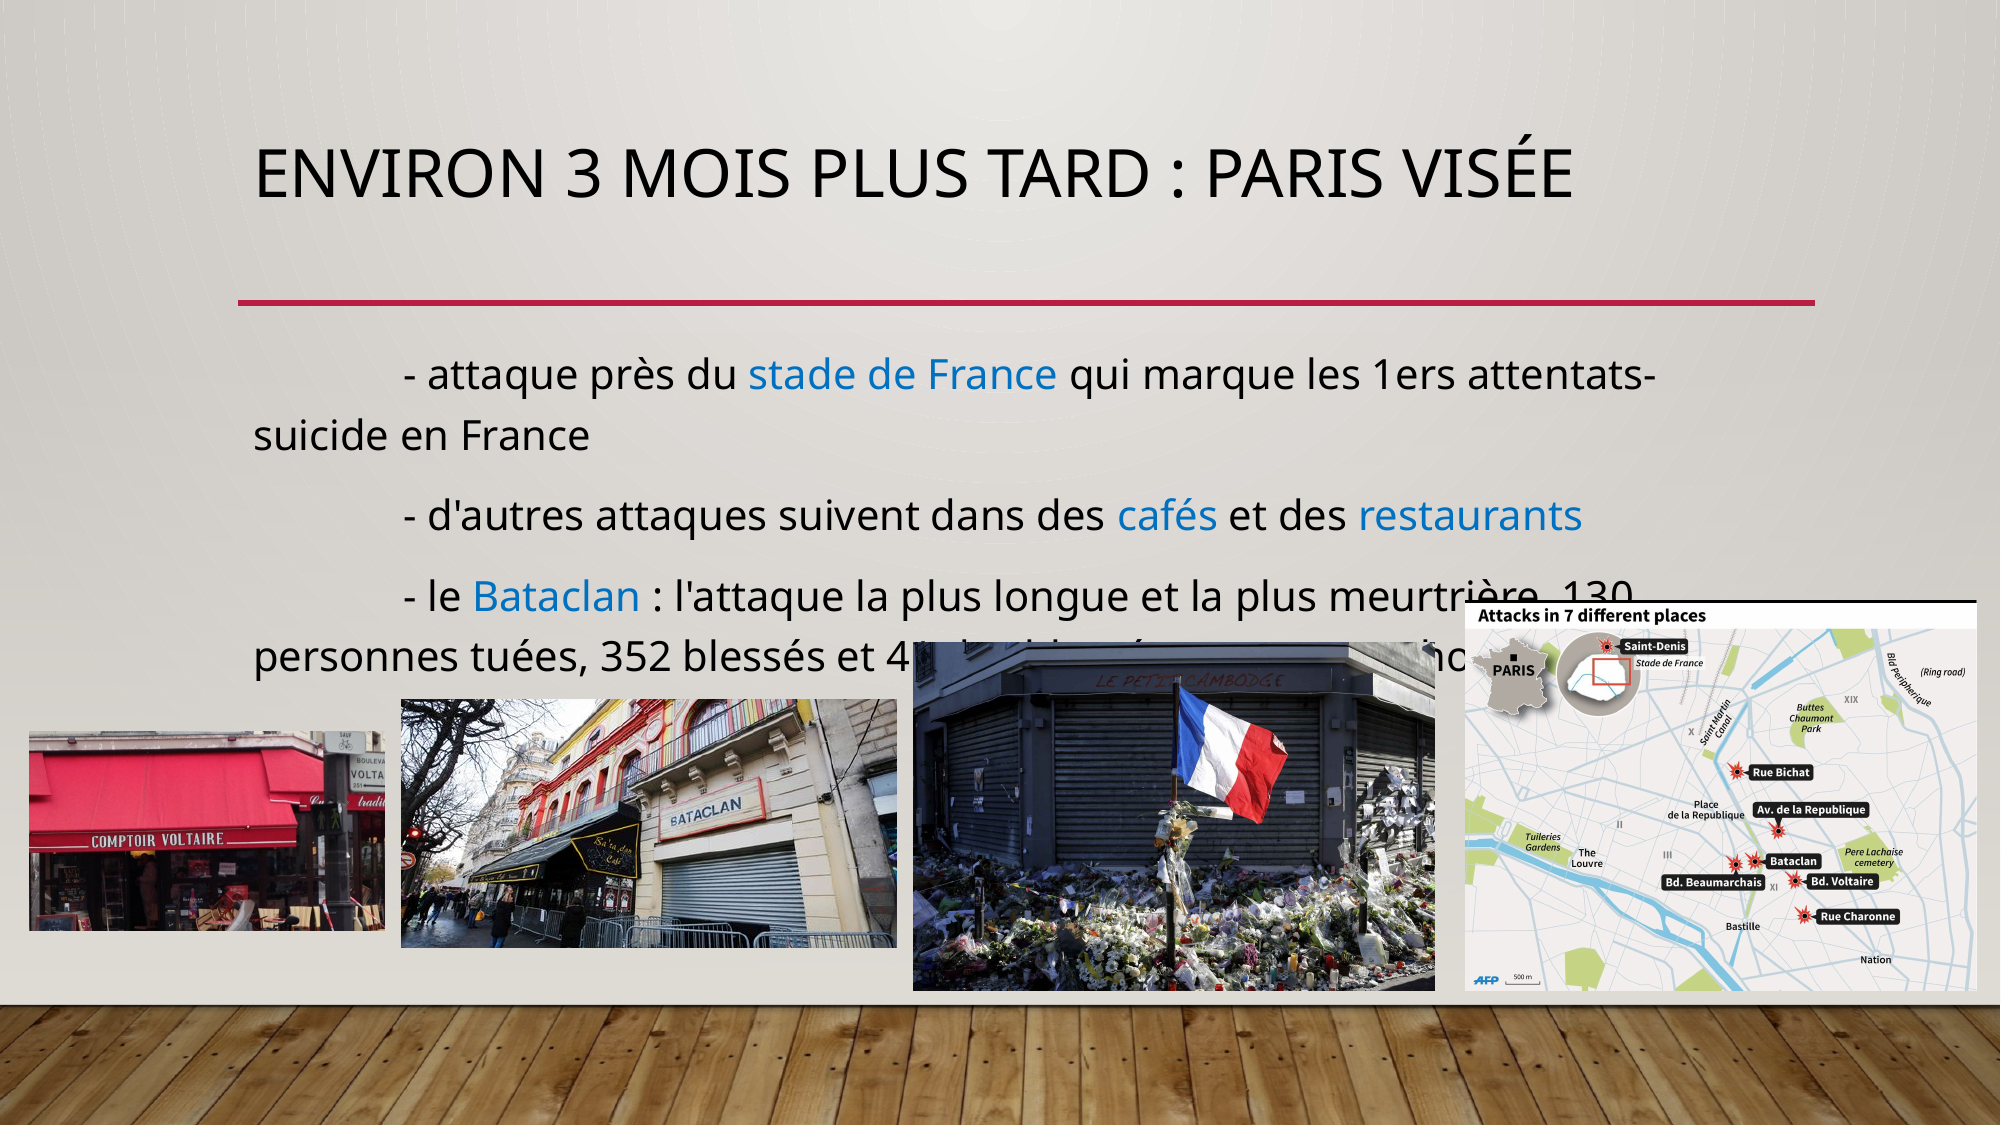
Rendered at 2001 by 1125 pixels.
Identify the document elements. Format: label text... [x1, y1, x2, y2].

picture [1465, 600, 1977, 991]
picture [400, 699, 897, 948]
picture [29, 731, 385, 932]
list - attaque près du stade de France qui marque les 1ers attentats-suicide en France - d'autres attaques suivent dans des cafés et des restaurants - le Bataclan : l'attaque la plus longue et la plus meurtrière, 130 personnes tuées, 352 blessés et 41 des blessés sont encore hospitalisés. [238, 330, 1814, 897]
picture [0, 1005, 2000, 1125]
picture [913, 642, 1436, 991]
title environ 3 mois plus tard : Paris visée [238, 131, 1814, 305]
